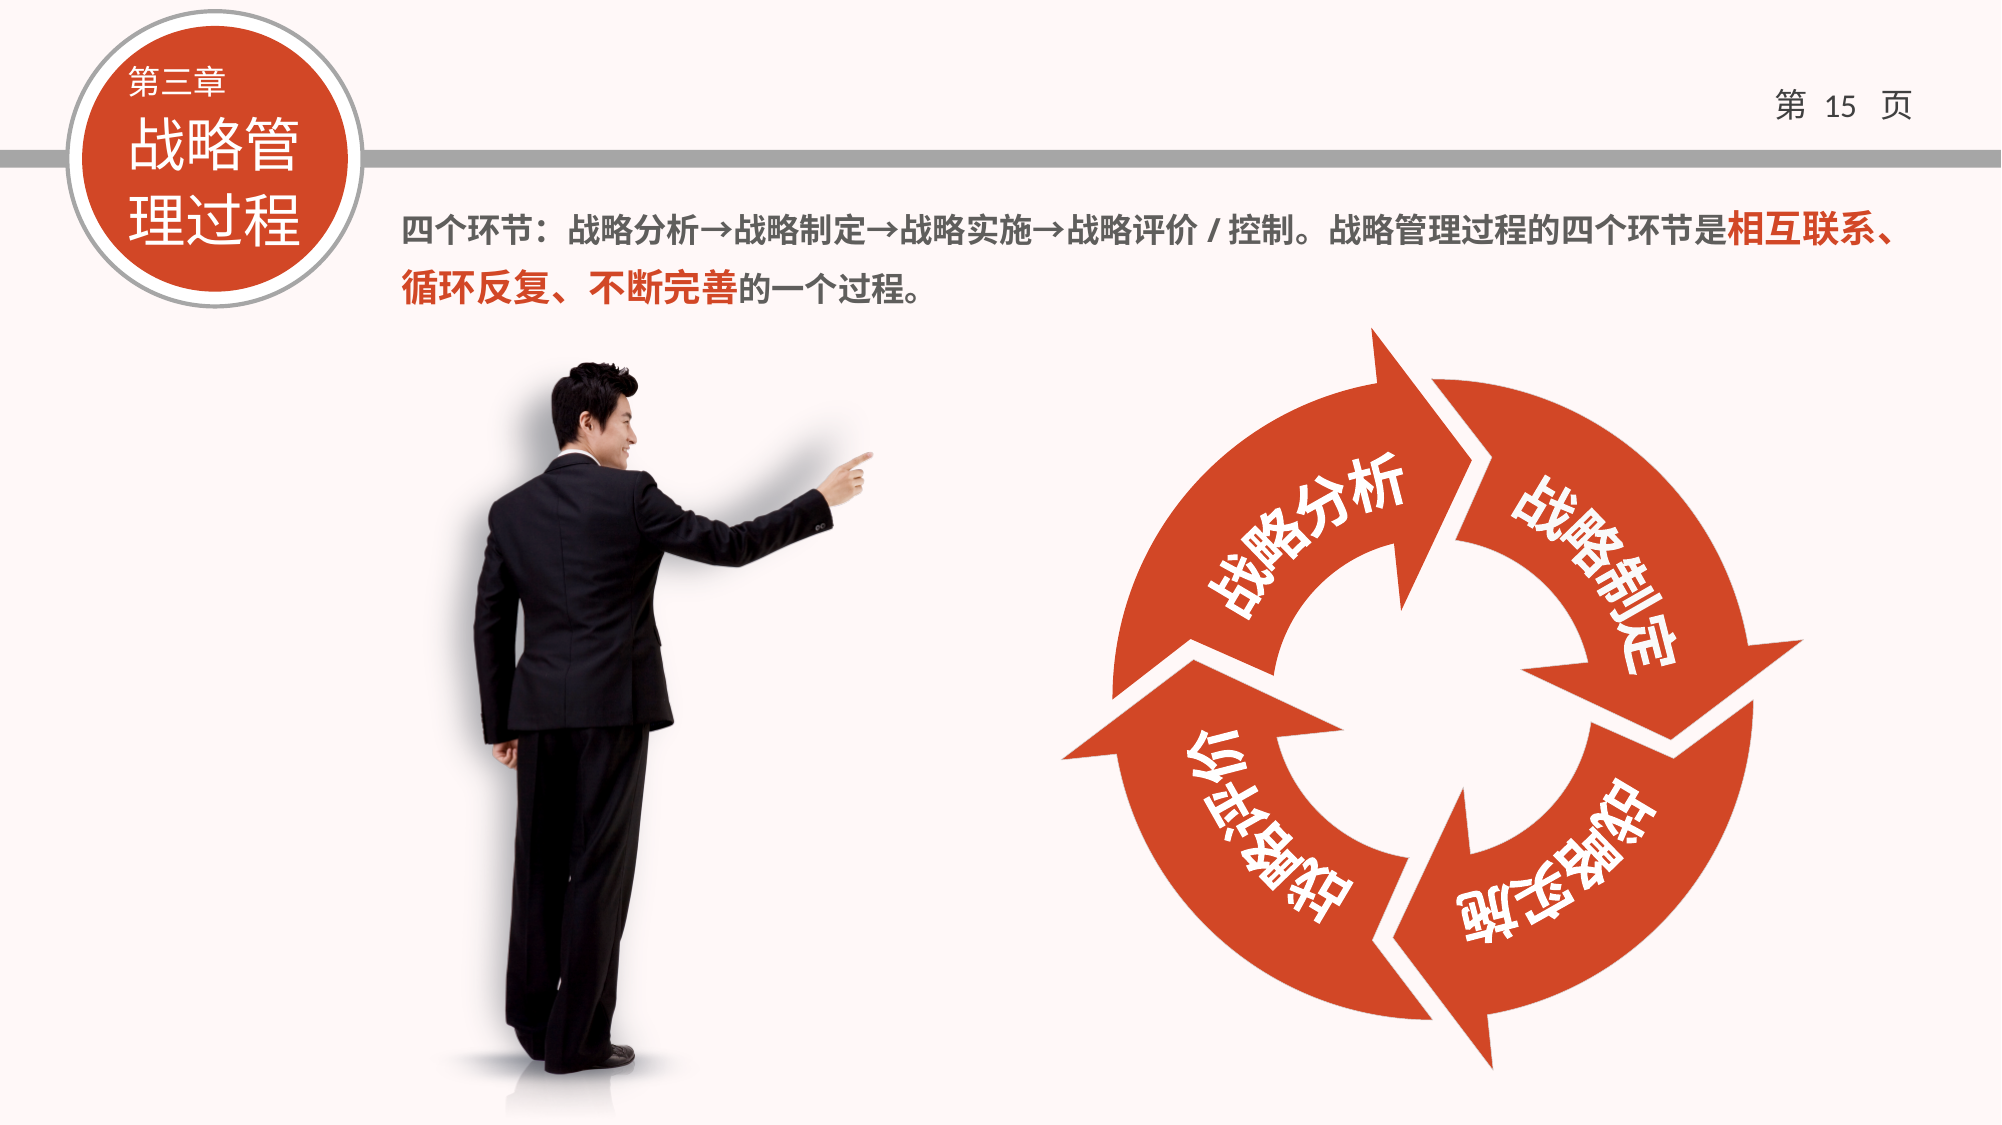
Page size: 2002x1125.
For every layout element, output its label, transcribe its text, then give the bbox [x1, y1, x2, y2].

text_box [1060, 659, 1201, 922]
text_box [1431, 378, 1658, 471]
picture [384, 341, 895, 1125]
text_box [1112, 476, 1202, 700]
text_box [1758, 639, 1804, 675]
text_box [1206, 327, 1472, 472]
text_box 四个环节：战略分析→战略制定→战略实施→战略评价/控制。战略管理过程的四个环节是相互联系、循环反复、不断完善的一个过程。 [386, 184, 1961, 317]
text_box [1206, 473, 1754, 1071]
